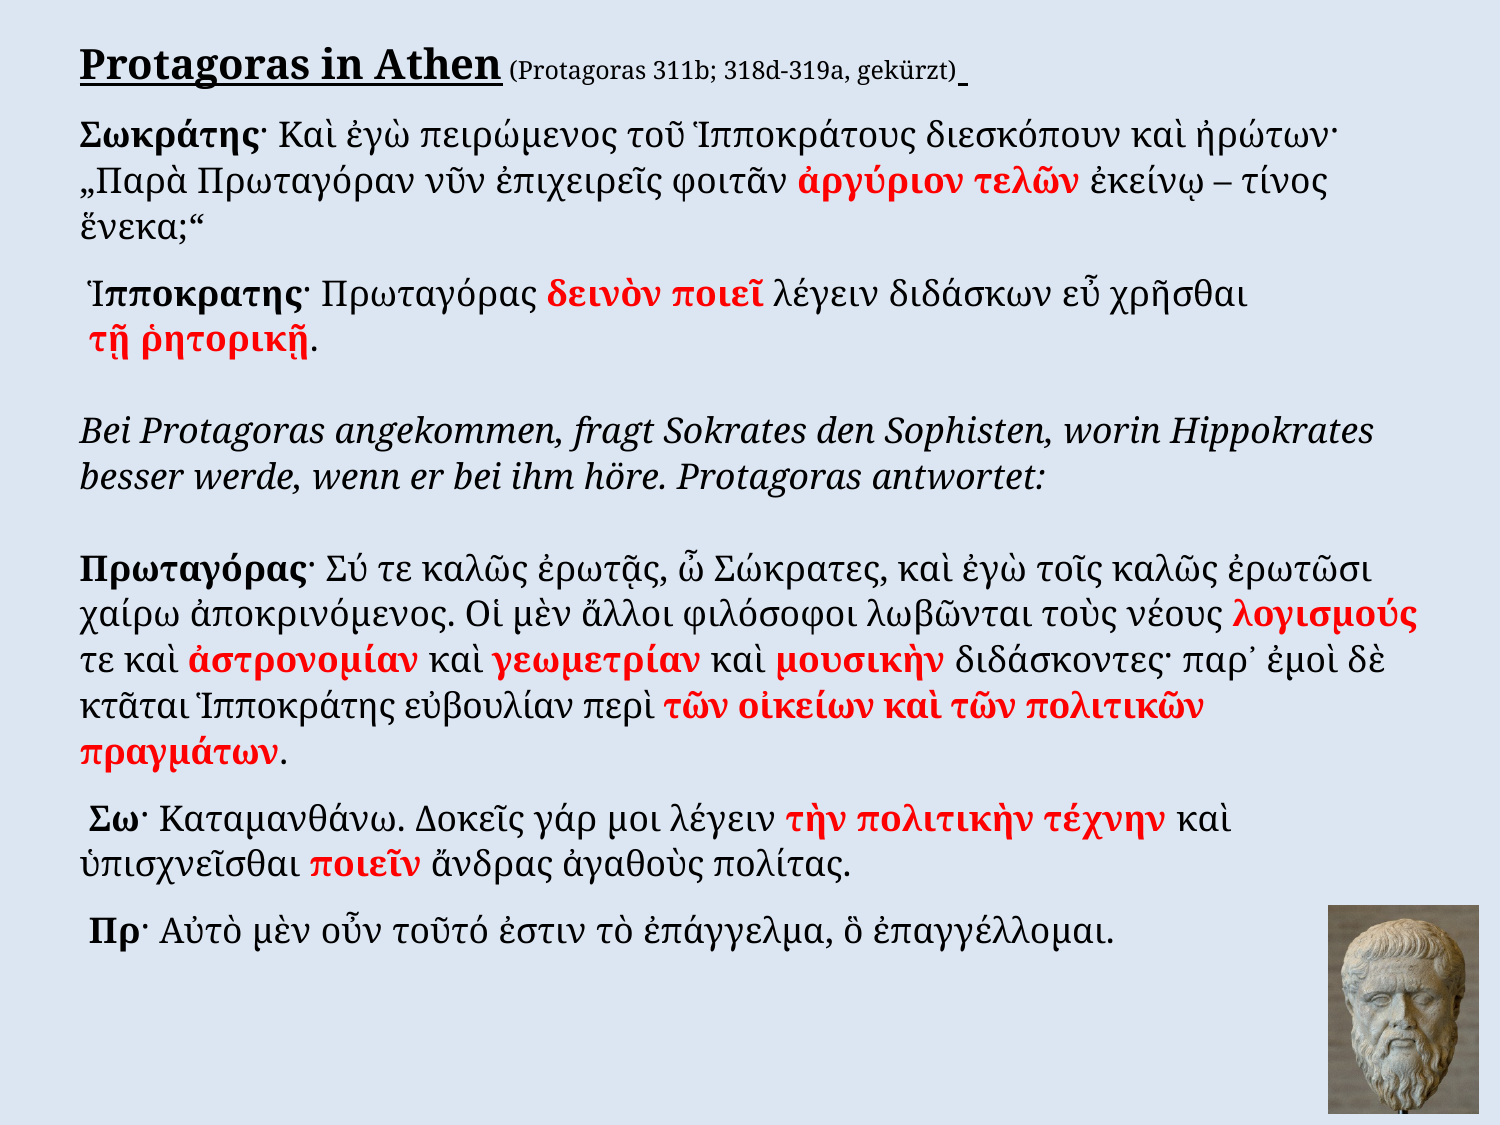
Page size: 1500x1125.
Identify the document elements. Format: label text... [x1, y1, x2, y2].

picture [1328, 904, 1479, 1114]
text_box Protagoras in Athen (Protagoras 311b; 318d-319a, gekürzt) Σωκράτης· Καὶ ἐγὼ πειρώμενος τοῦ Ἱπποκράτους διεσκόπουν καὶ ἠρώτων· „Παρὰ Πρωταγόραν νῦν ἐπιχειρεῖς φοιτᾶν ἀργύριον τελῶν ἐκείνῳ – τίνος ἕνεκα;“ Ἱπποκρατης· Πρωταγόρας δεινὸν ποιεῖ λέγειν διδάσκων εὖ χρῆσθαι τῇ ῥητορικῇ. Bei Protagoras angekommen, fragt Sokrates den Sophisten, worin Hippokrates besser werde, wenn er bei ihm höre. Protagoras antwortet: Πρωταγόρας· Σύ τε καλῶς ἐρωτᾷς, ὦ Σώκρατες, καὶ ἐγὼ τοῖς καλῶς ἐρωτῶσι χαίρω ἀποκρινόμενος. Οἱ μὲν ἄλλοι φιλόσοφοι λωβῶνται τοὺς νέους λογισμούς τε καὶ ἀστρονομίαν καὶ γεωμετρίαν καὶ μουσικὴν διδάσκοντες· παρ᾿ ἐμοὶ δὲ κτᾶται Ἱπποκράτης εὐβουλίαν περὶ τῶν οἰκείων καὶ τῶν πολιτικῶν πραγμάτων. Σω· Καταμανθάνω. Δοκεῖς γάρ μοι λέγειν τὴν πολιτικὴν τέχνην καὶ ὑπισχνεῖσθαι ποιεῖν ἄνδρας ἀγαθοὺς πολίτας. Πρ· Αὐτὸ μὲν οὖν τοῦτό ἐστιν τὸ ἐπάγγελμα, ὃ ἐπαγγέλλομαι. [64, 30, 1436, 958]
